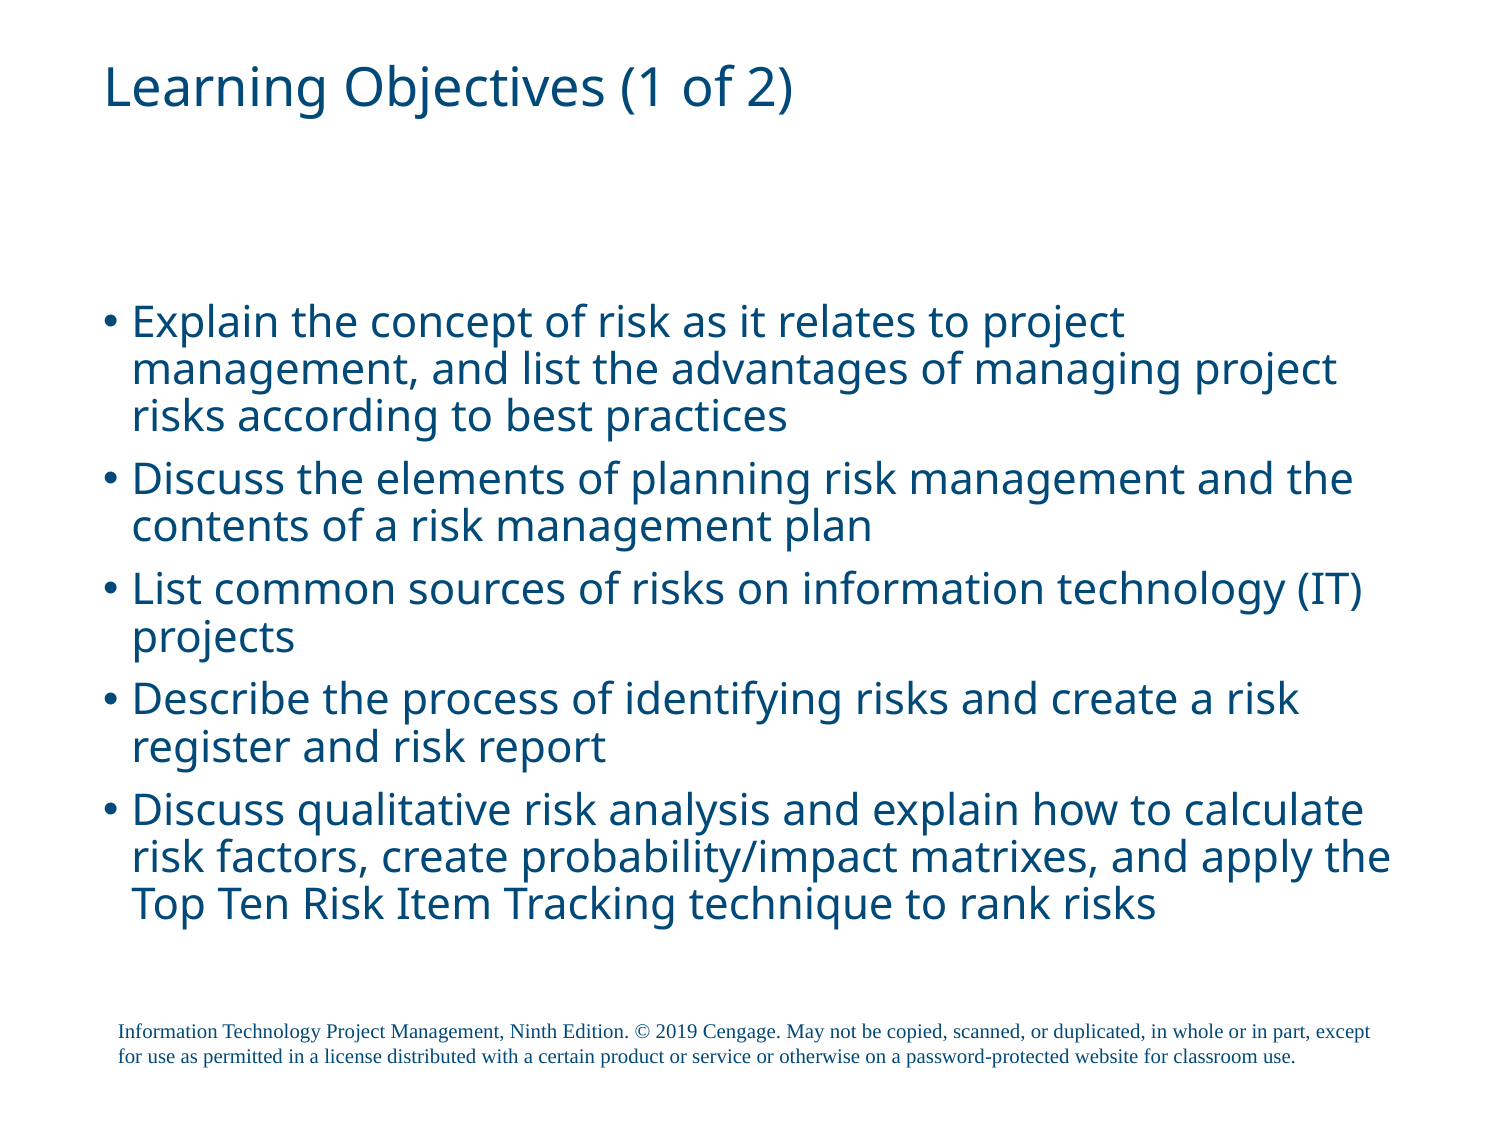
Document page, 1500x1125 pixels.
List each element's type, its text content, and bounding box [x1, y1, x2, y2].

title Learning Objectives (1 of 2) [103, 59, 1397, 278]
footer Information Technology Project Management, Ninth Edition. © 2019 Cengage. May not be copied, scanned, or duplicated, in whole or in part, except for use as permitted in a license distributed with a certain product or service or otherwise on a password-protected website for classroom use. [103, 1009, 1397, 1070]
list Explain the concept of risk as it relates to project management, and list the advantages of managing project risks according to best practices Discuss the elements of planning risk management and the contents of a risk management plan List common sources of risks on information technology (IT) projects Describe the process of identifying risks and create a risk register and risk report Discuss qualitative risk analysis and explain how to calculate risk factors, create probability/impact matrixes, and apply the Top Ten Risk Item Tracking technique to rank risks [103, 299, 1397, 1009]
